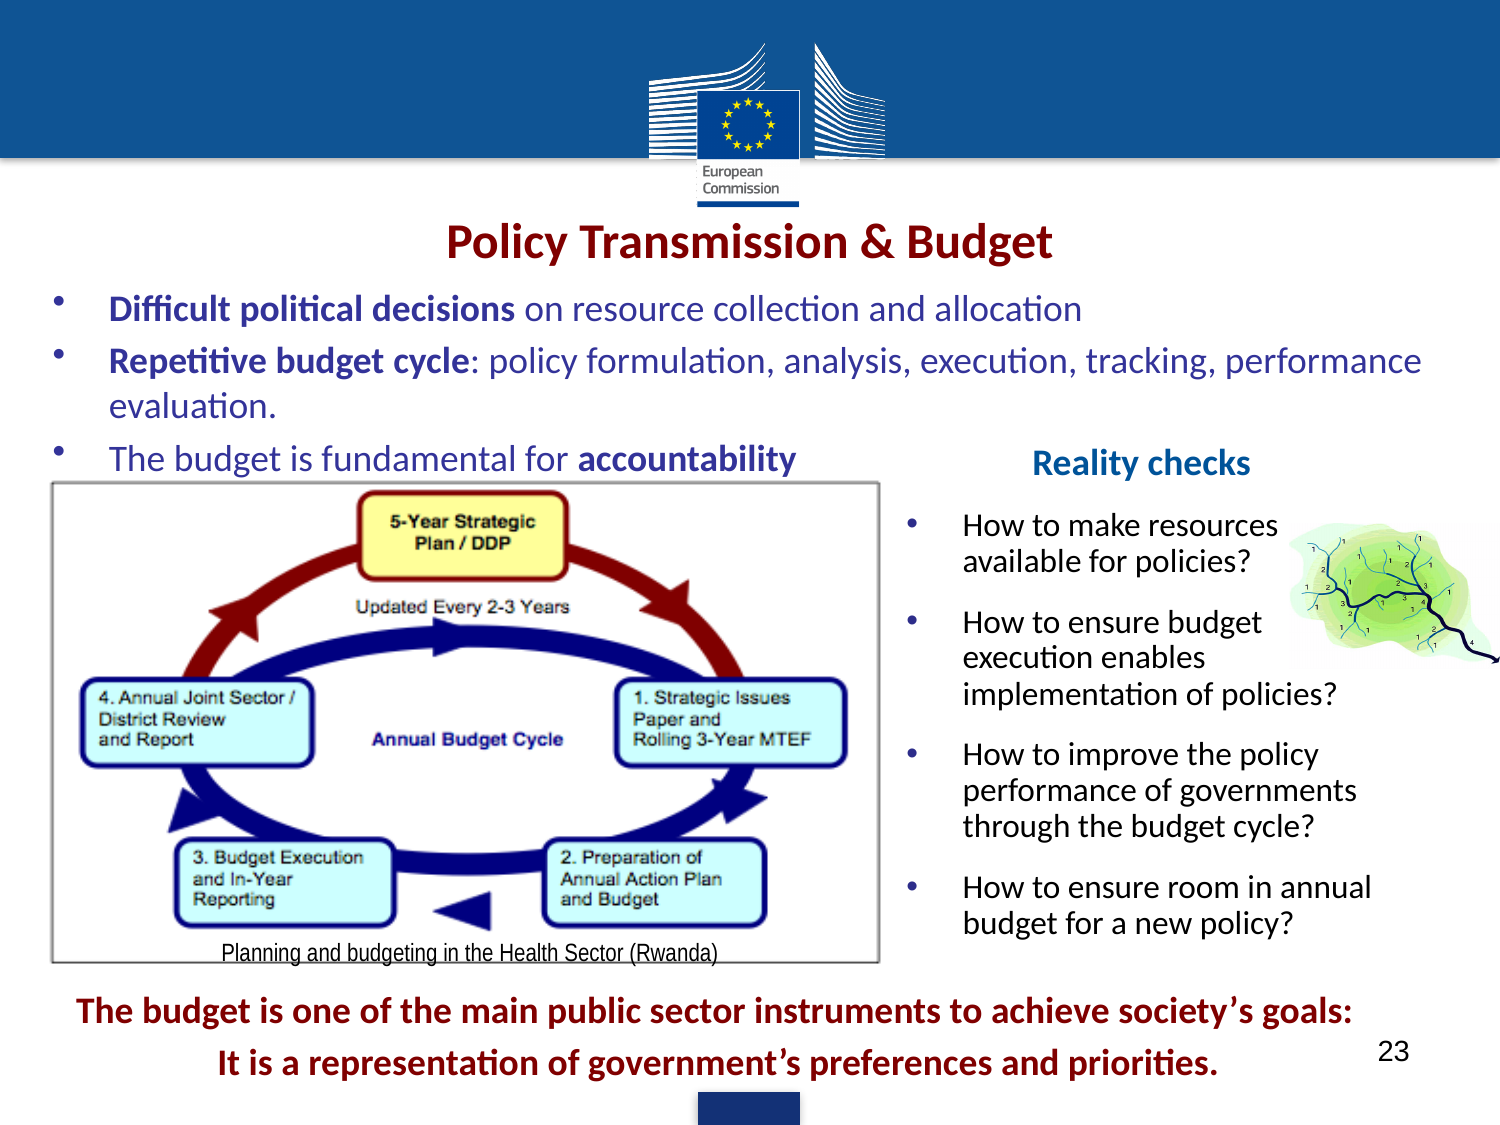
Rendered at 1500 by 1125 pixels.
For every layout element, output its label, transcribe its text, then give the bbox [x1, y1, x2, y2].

text_box Policy Transmission & Budget [431, 212, 1069, 276]
picture [649, 42, 885, 208]
text_box Reality checks How to make resources available for policies? How to ensure budget execution enables implementation of policies? How to improve the policy performance of governments through the budget cycle? How to ensure room in annual budget for a new policy? [891, 439, 1392, 888]
slide_number 23 [1074, 1064, 1426, 1103]
picture [1288, 523, 1500, 670]
text_box The budget is one of the main public sector instruments to achieve society’s goals: It is a representation of government’s preferences and priorities. [0, 925, 1438, 1064]
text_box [37, 479, 903, 978]
list Difficult political decisions on resource collection and allocation Repetitive budget cycle: policy formulation, analysis, execution, tracking, performance evaluation. The budget is fundamental for accountability [37, 275, 1488, 522]
